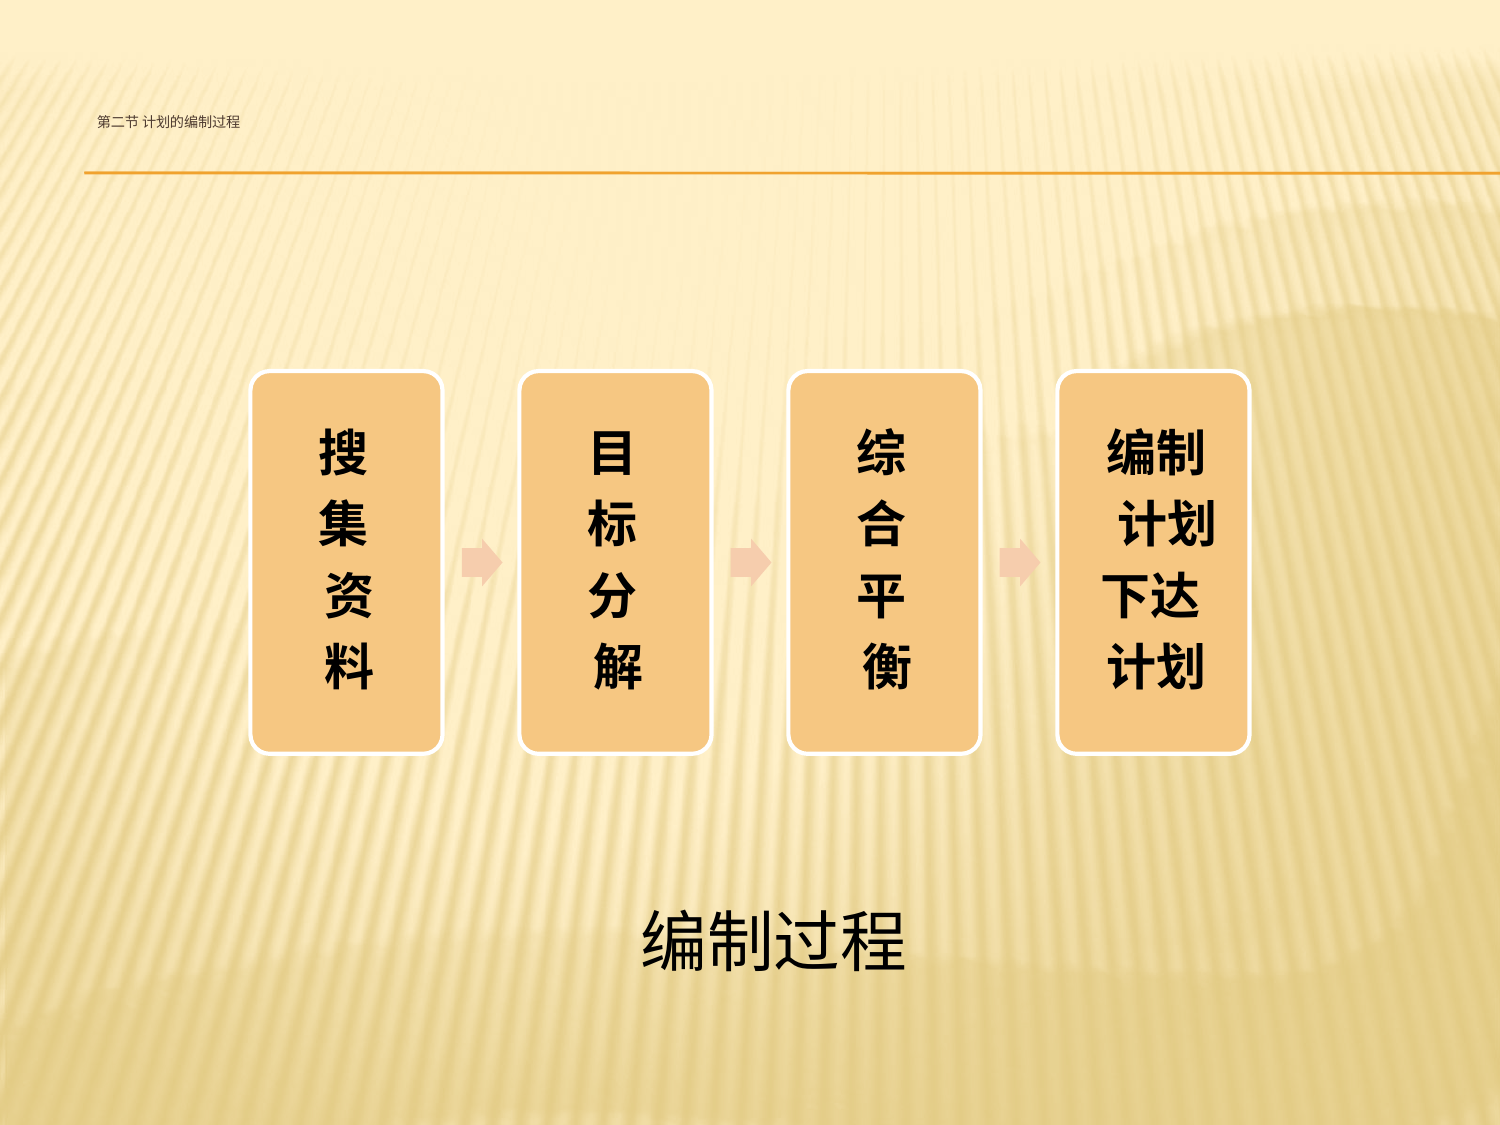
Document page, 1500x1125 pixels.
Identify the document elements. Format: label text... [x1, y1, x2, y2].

text_box 编制过程 [625, 914, 938, 987]
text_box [249, 228, 1251, 897]
list [81, 201, 1426, 972]
title 第二节 计划的编制过程 [82, 82, 1432, 155]
